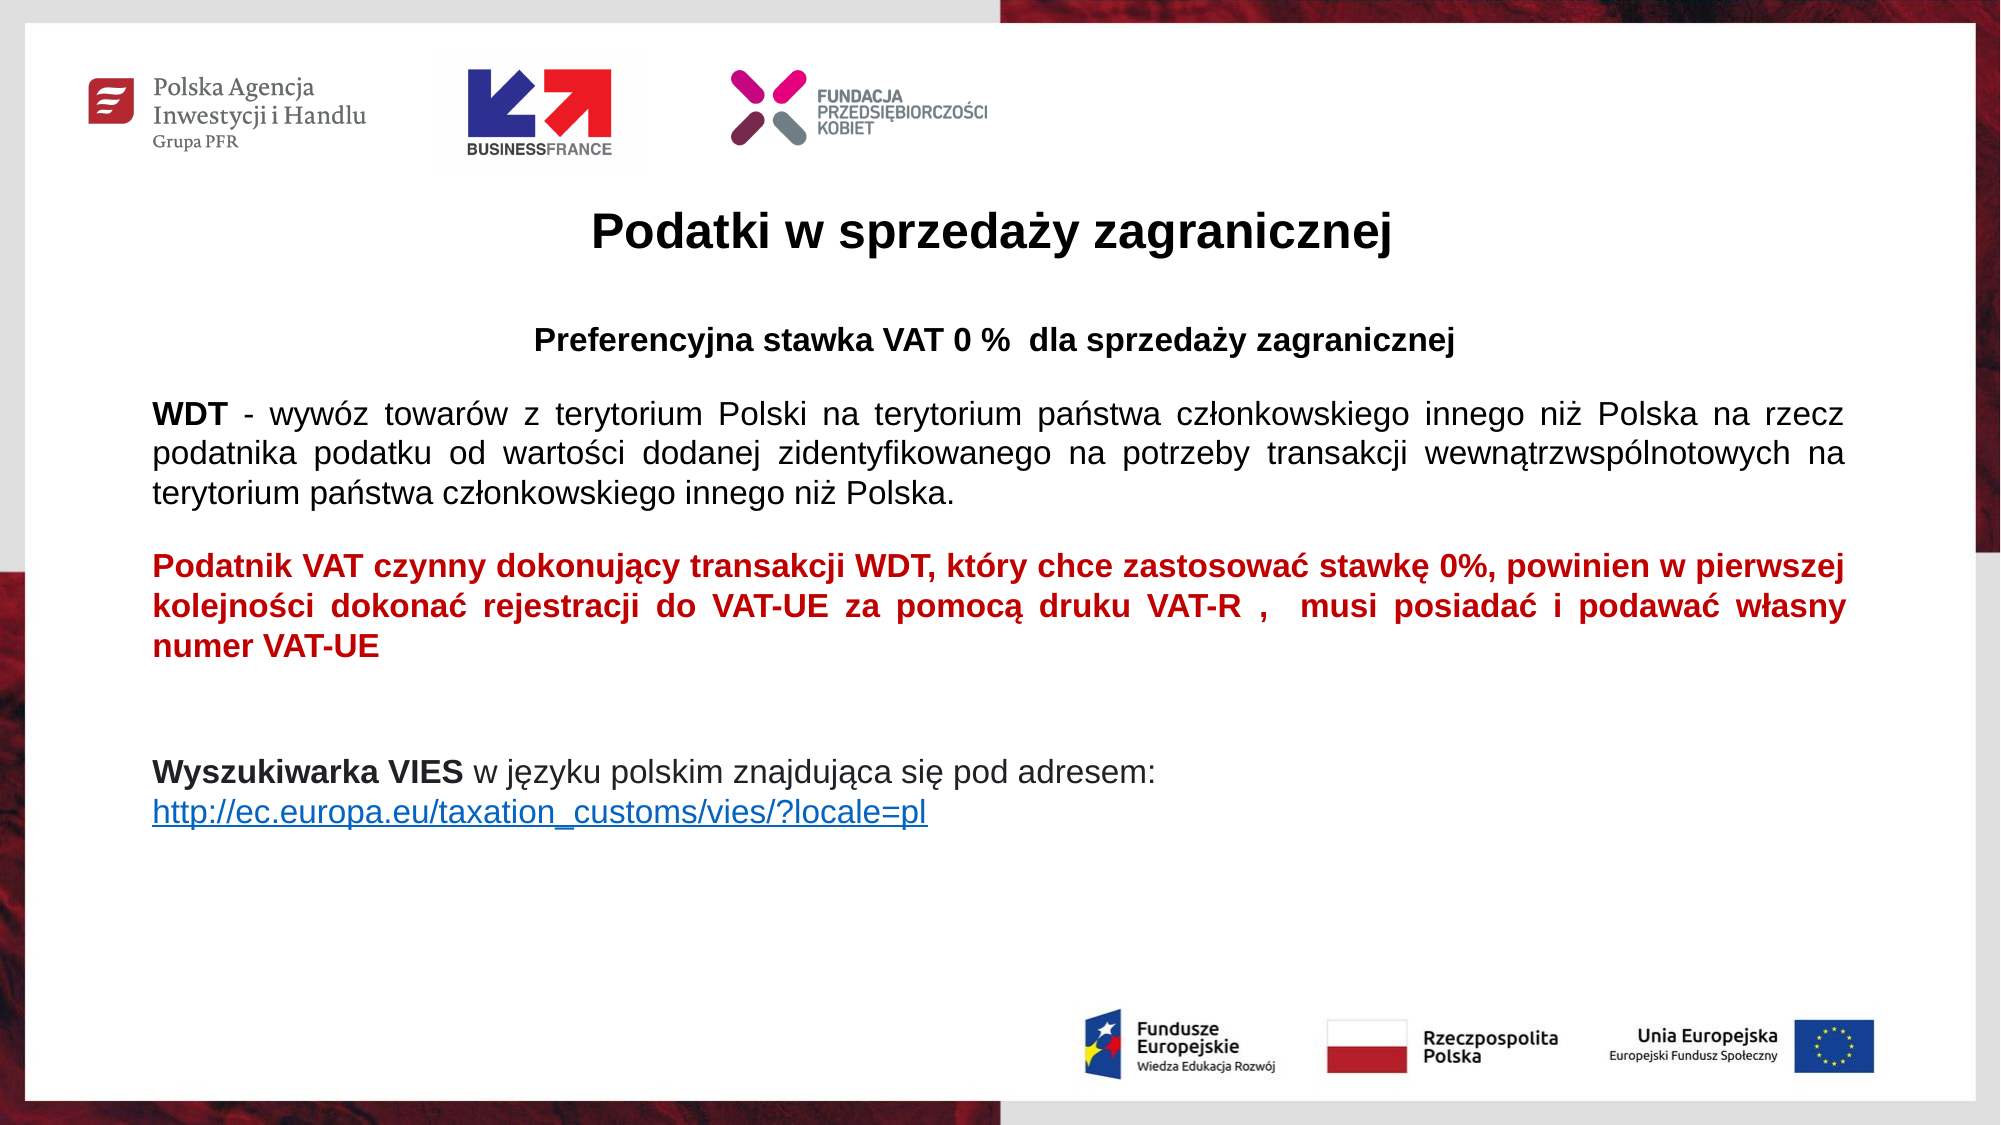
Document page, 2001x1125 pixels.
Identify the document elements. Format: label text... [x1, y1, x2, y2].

picture [0, 0, 2001, 1125]
title Podatki w sprzedaży zagranicznej [137, 124, 1863, 310]
list Preferencyjna stawka VAT 0 % dla sprzedaży zagranicznej WDT - wywóz towarów z terytorium Polski na terytorium państwa członkowskiego innego niż Polska na rzecz podatnika podatku od wartości dodanej zidentyfikowanego na potrzeby transakcji wewnątrzwspólnotowych na terytorium państwa członkowskiego innego niż Polska. Podatnik VAT czynny dokonujący transakcji WDT, który chce zastosować stawkę 0%, powinien w pierwszej kolejności dokonać rejestracji do VAT-UE za pomocą druku VAT-R , musi posiadać i podawać własny numer VAT-UE Wyszukiwarka VIES w języku polskim znajdująca się pod adresem: http://ec.europa.eu/taxation_customs/vies/?locale=pl [137, 310, 1863, 1025]
